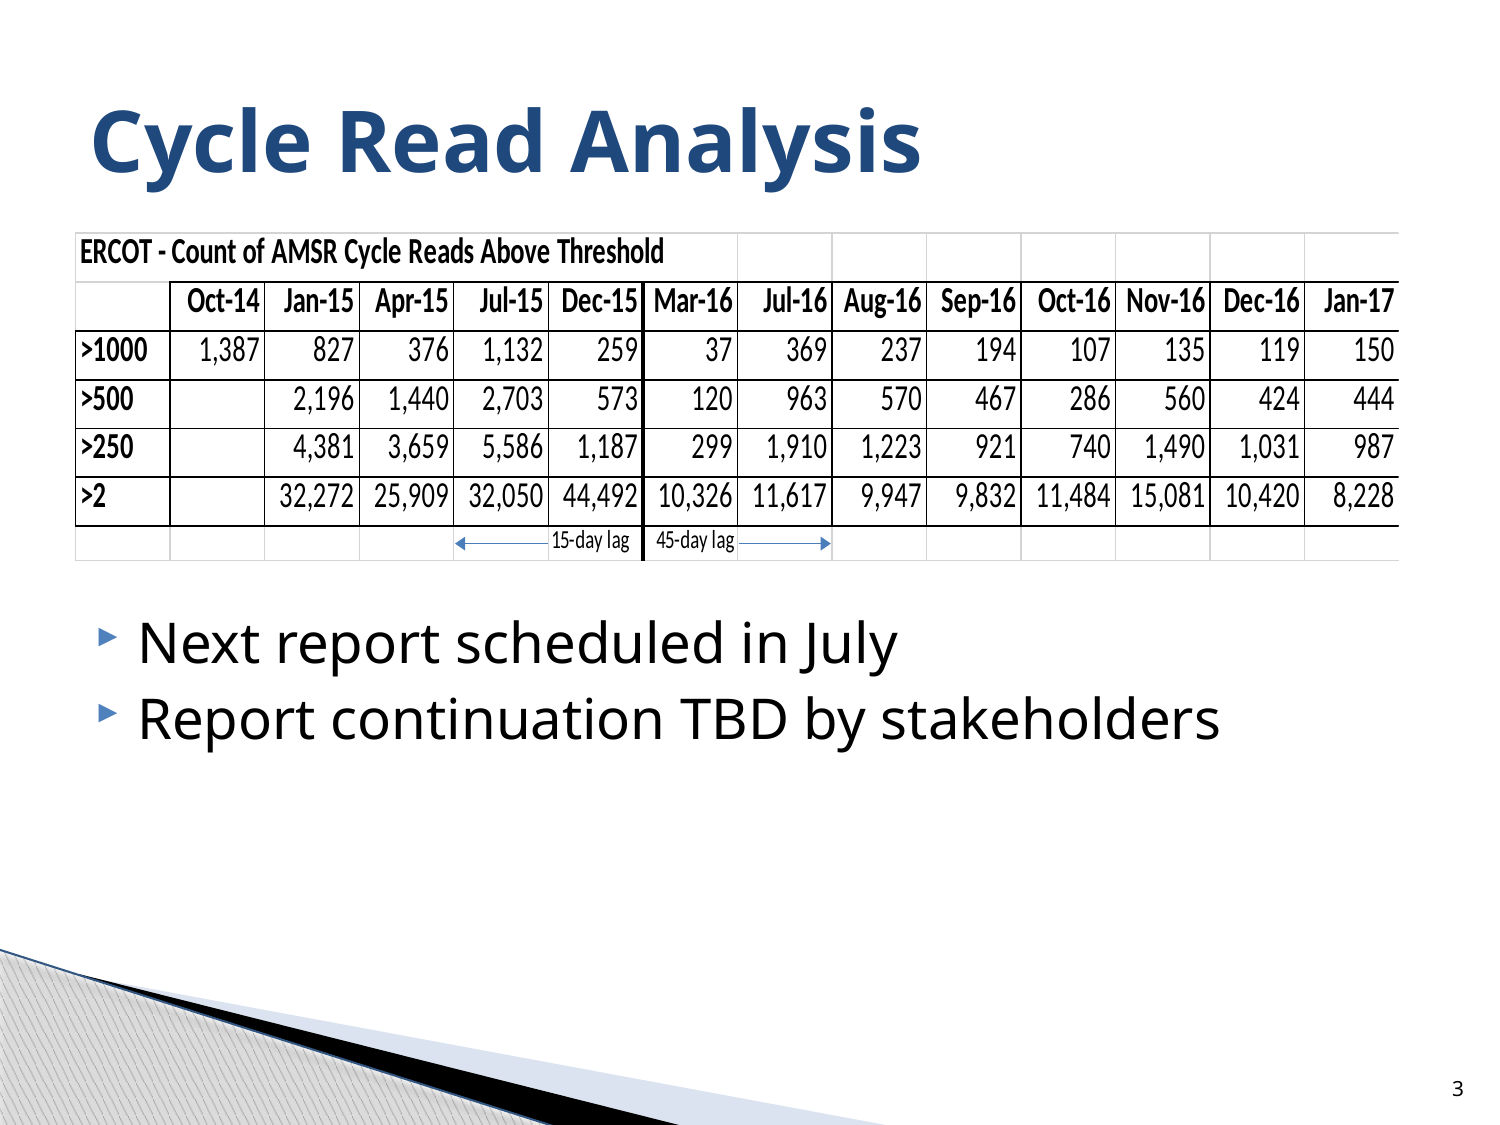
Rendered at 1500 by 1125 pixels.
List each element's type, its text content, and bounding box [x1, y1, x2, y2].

title Cycle Read Analysis [75, 45, 1425, 233]
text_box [74, 232, 1401, 563]
list Next report scheduled in July Report continuation TBD by stakeholders [62, 600, 1413, 763]
slide_number 3 [1418, 1051, 1479, 1112]
